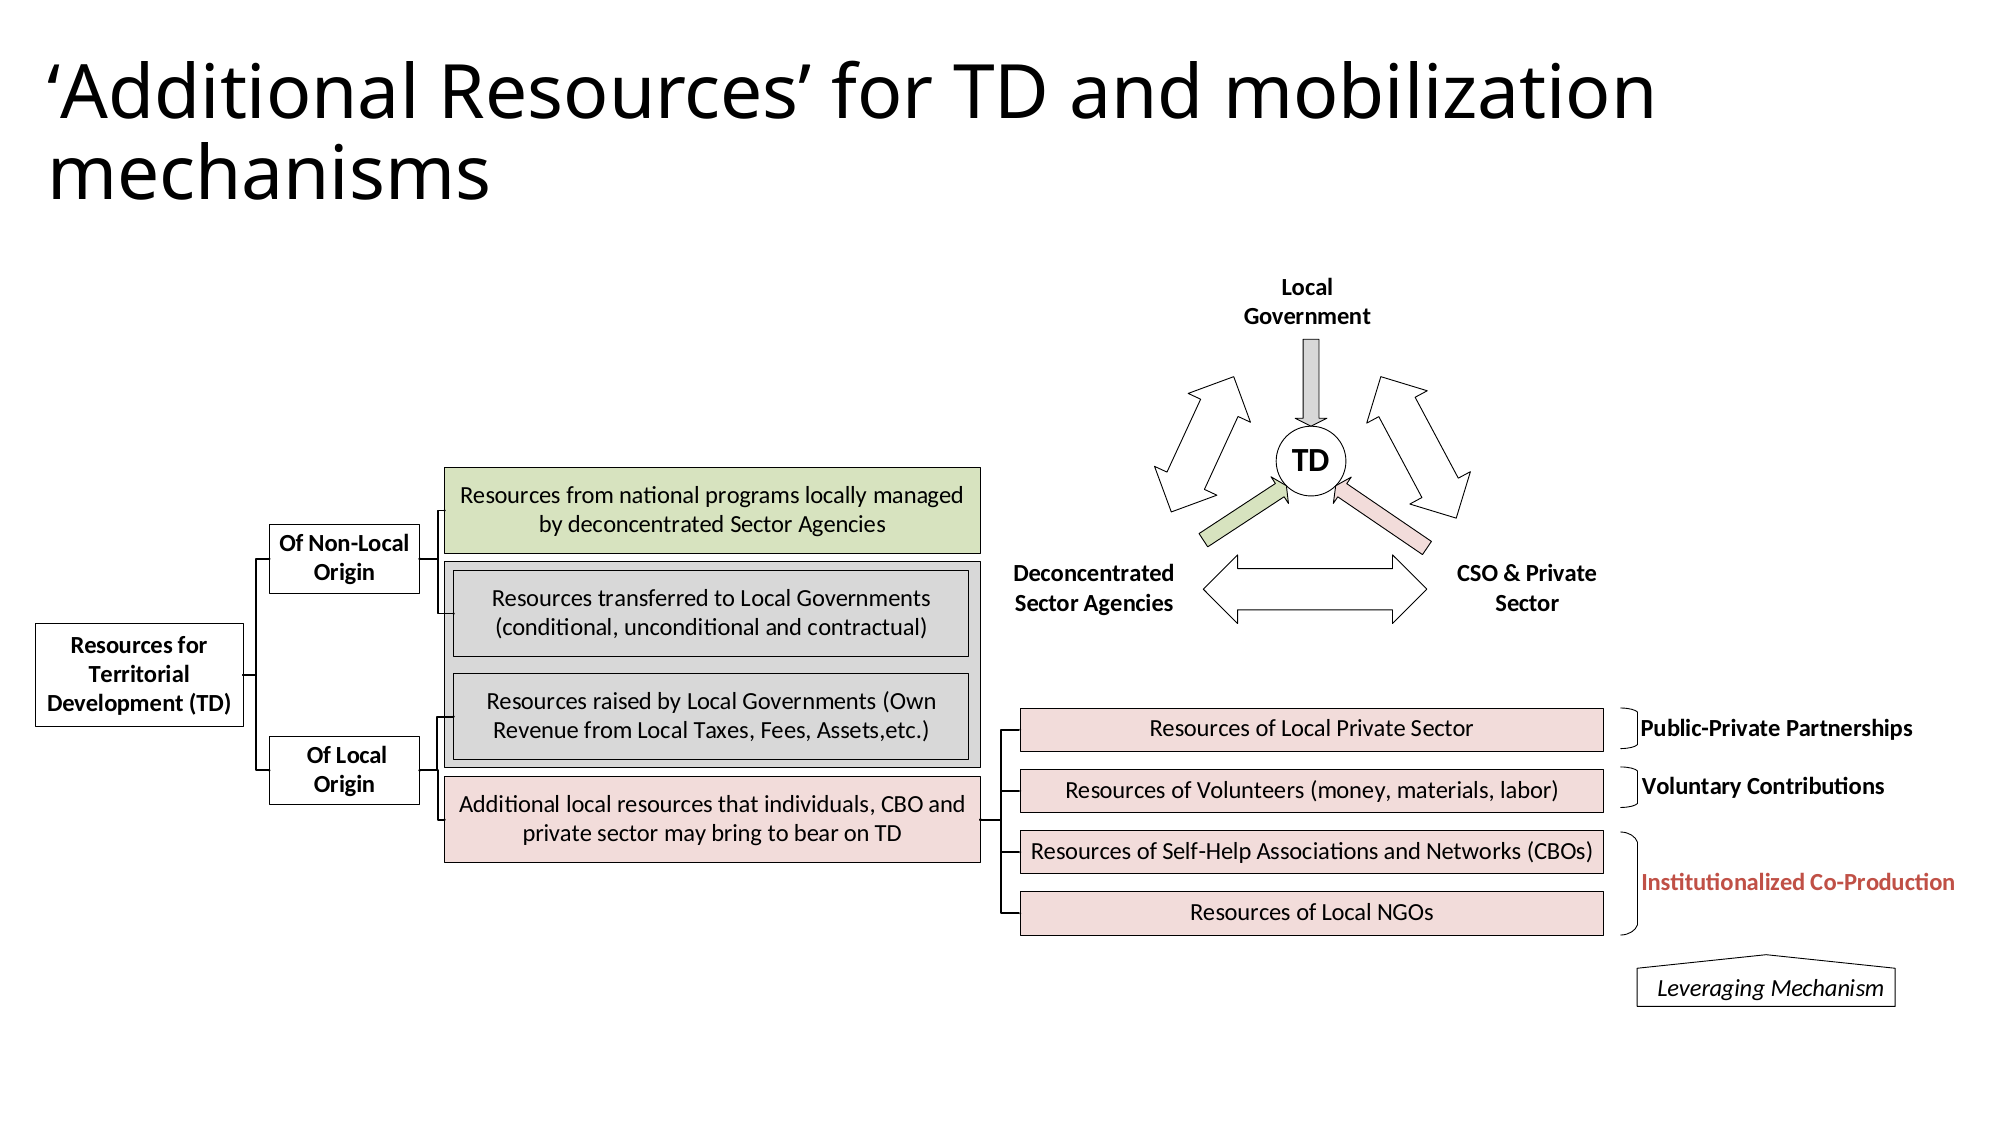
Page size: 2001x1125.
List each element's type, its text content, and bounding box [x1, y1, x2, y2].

title ‘Additional Resources’ for TD and mobilization mechanisms [32, 59, 1965, 195]
picture [32, 195, 1968, 1023]
